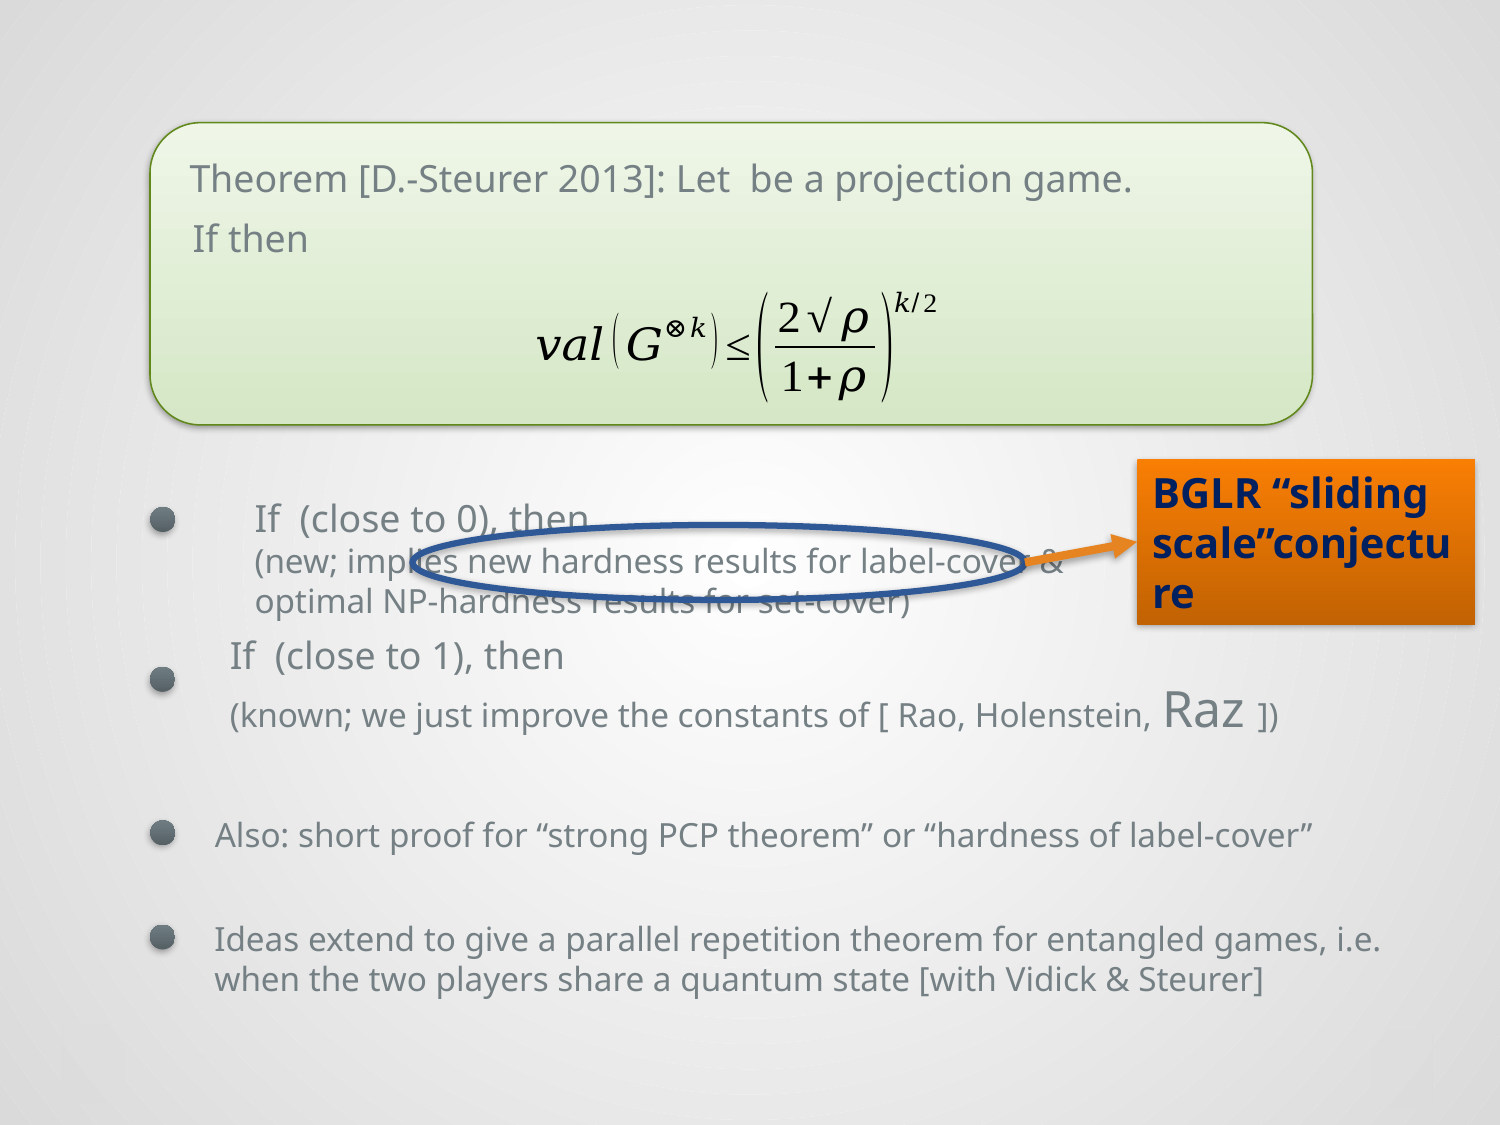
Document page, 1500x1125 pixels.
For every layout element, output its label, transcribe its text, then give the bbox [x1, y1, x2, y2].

text_box [149, 121, 1314, 426]
text_box [150, 507, 176, 533]
text_box [150, 924, 175, 950]
text_box Ideas extend to give a parallel repetition theorem for entangled games, i.e. when the two players share a quantum state [with Vidick & Steurer] [199, 911, 1438, 1006]
text_box [150, 820, 176, 846]
text_box [150, 666, 175, 692]
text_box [412, 459, 1476, 601]
text_box Also: short proof for “strong PCP theorem” or “hardness of label-cover” [199, 807, 1475, 862]
